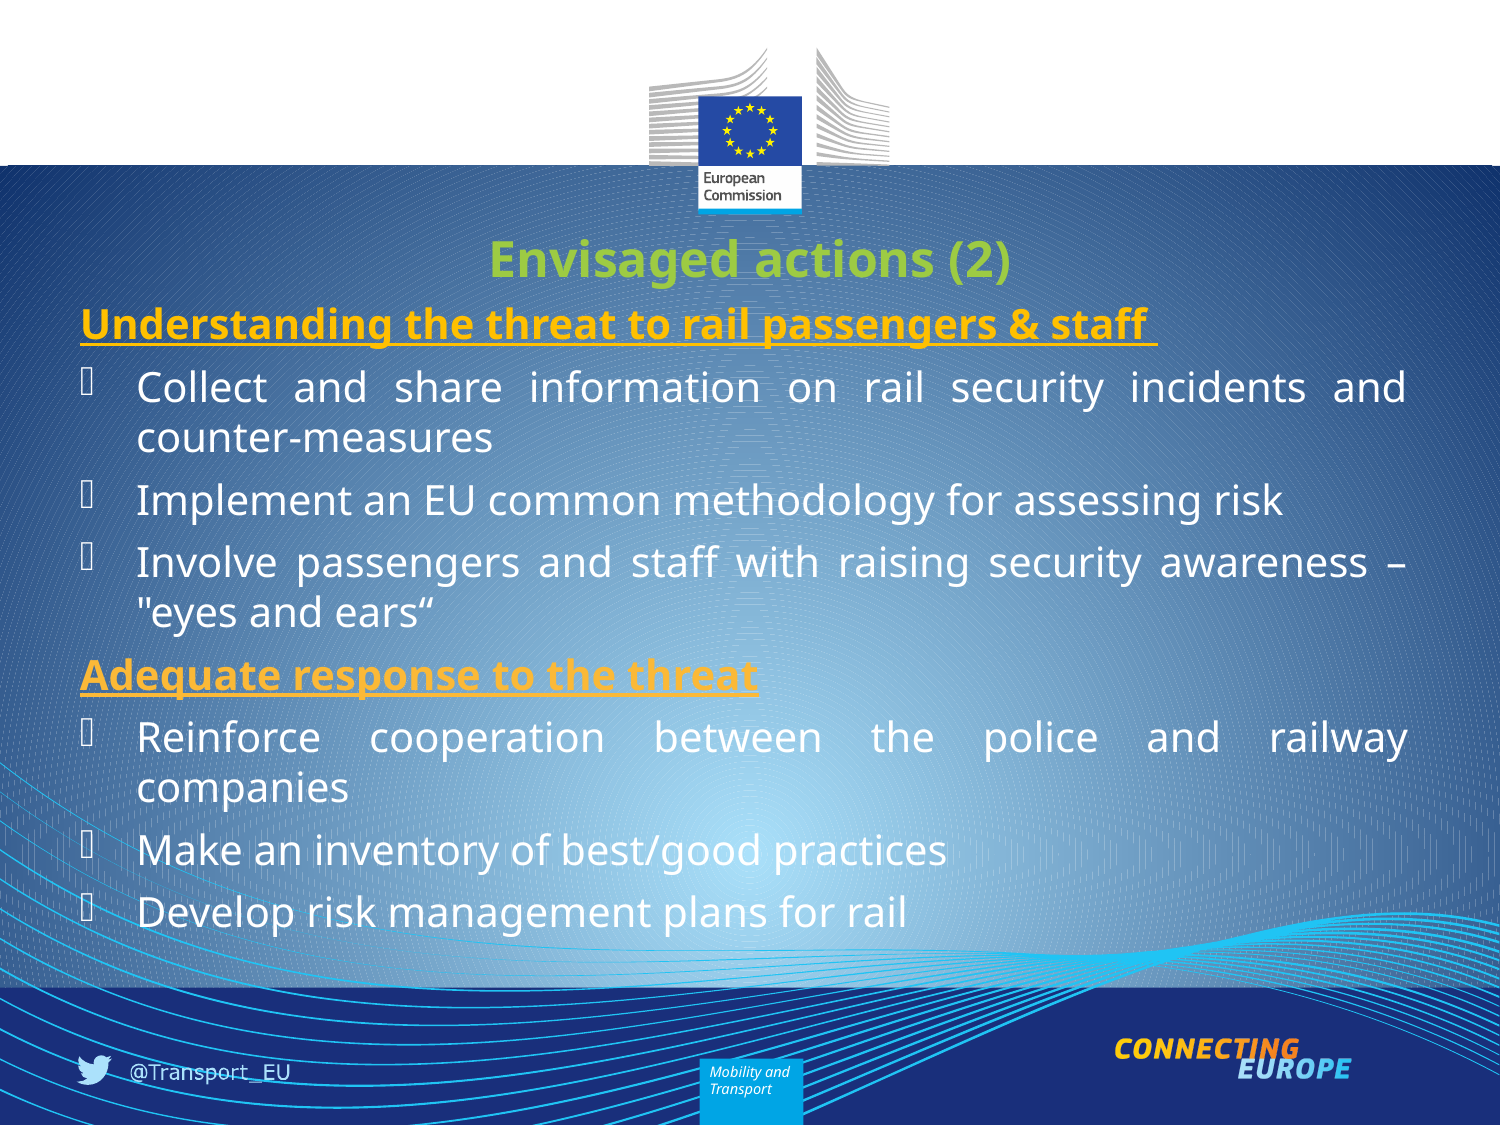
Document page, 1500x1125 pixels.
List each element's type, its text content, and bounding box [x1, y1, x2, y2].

list Understanding the threat to rail passengers & staff Collect and share information on rail security incidents and counter-measures Implement an EU common methodology for assessing risk Involve passengers and staff with raising security awareness – "eyes and ears“ Adequate response to the threat Reinforce cooperation between the police and railway companies Make an inventory of best/good practices Develop risk management plans for rail [64, 290, 1424, 905]
list Envisaged actions (2) [64, 219, 1436, 274]
picture [1112, 1036, 1355, 1081]
